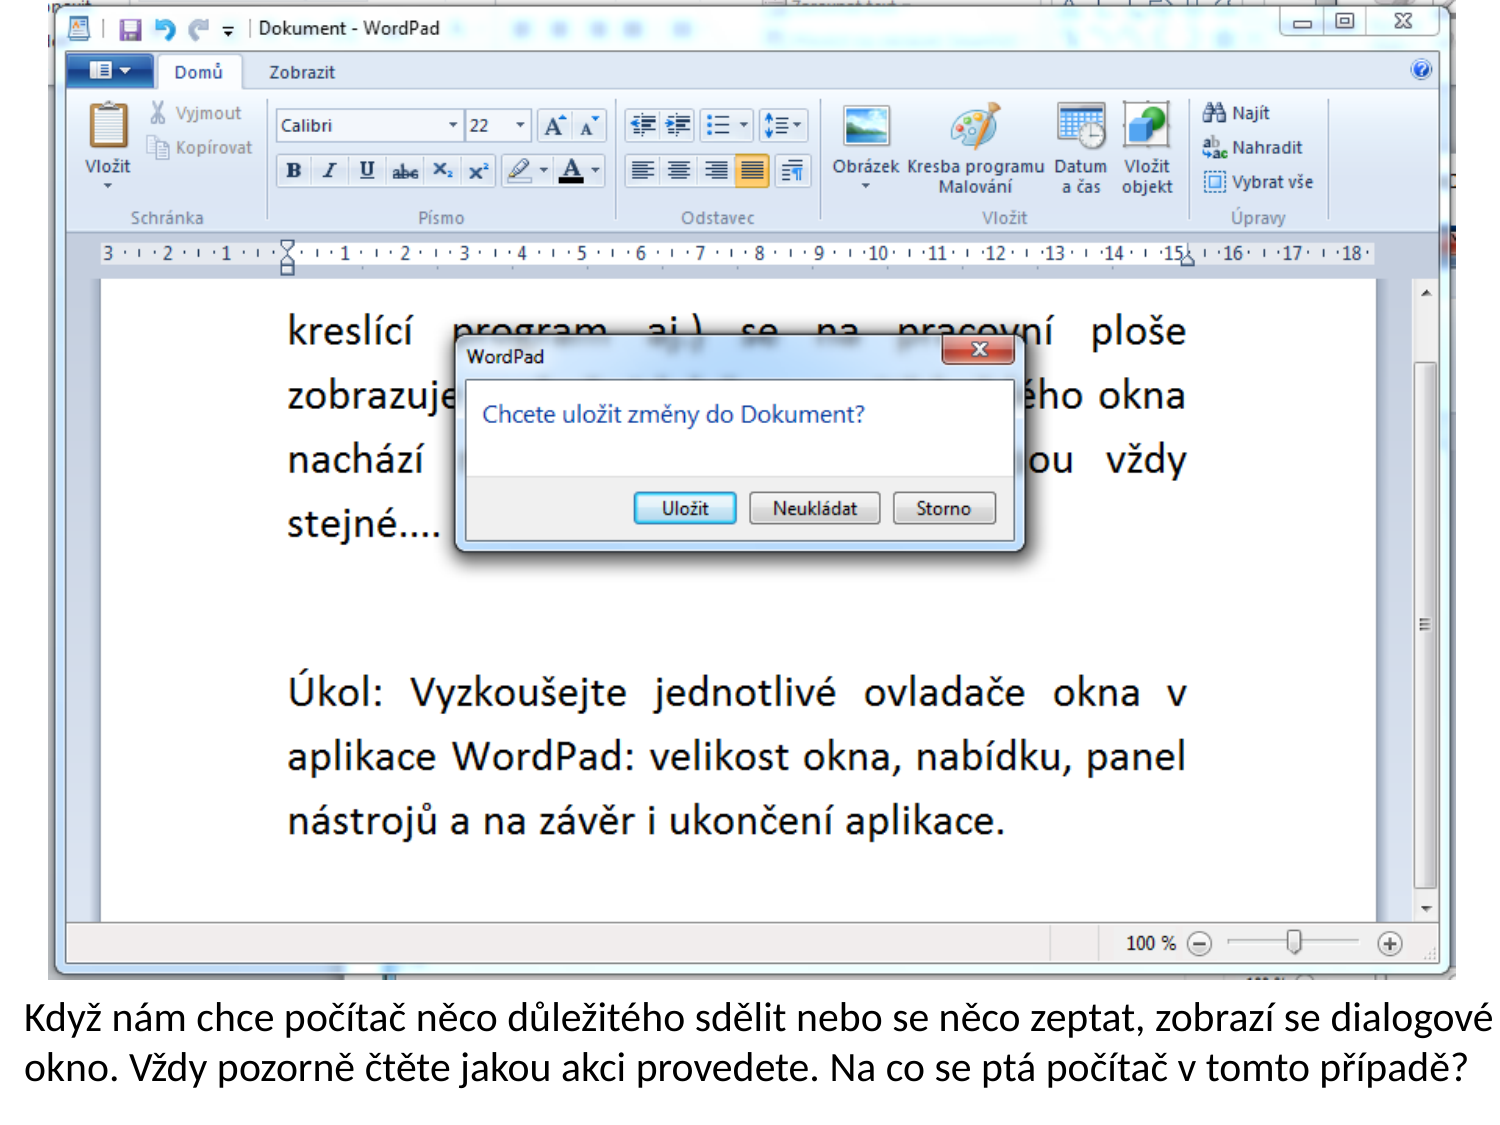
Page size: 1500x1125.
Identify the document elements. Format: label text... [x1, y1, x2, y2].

picture [47, 0, 1457, 980]
text_box Když nám chce počítač něco důležitého sdělit nebo se něco zeptat, zobrazí se dialogové okno. Vždy pozorně čtěte jakou akci provedete. Na co se ptá počítač v tomto případě? [9, 982, 1500, 1097]
